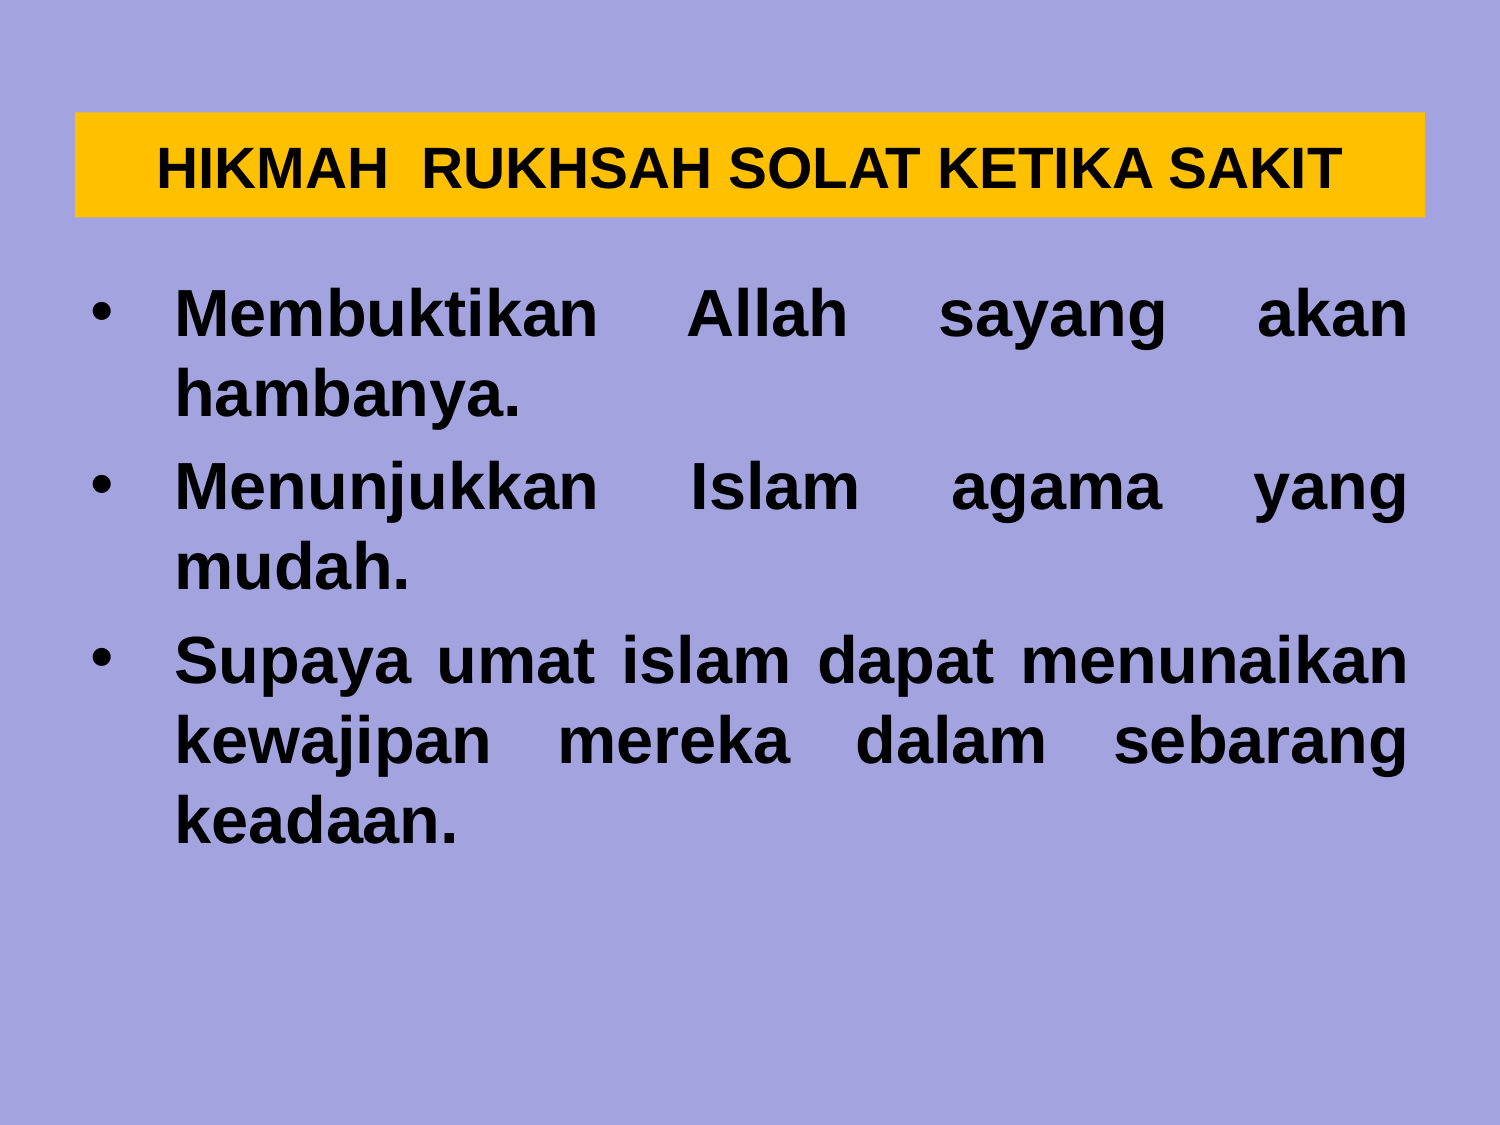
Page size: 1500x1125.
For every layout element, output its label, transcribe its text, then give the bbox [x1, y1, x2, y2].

text_box Membuktikan Allah sayang akan hambanya. Menunjukkan Islam agama yang mudah. Supaya umat islam dapat menunaikan kewajipan mereka dalam sebarang keadaan. [74, 262, 1425, 950]
text_box HIKMAH RUKHSAH SOLAT KETIKA SAKIT [74, 112, 1425, 218]
